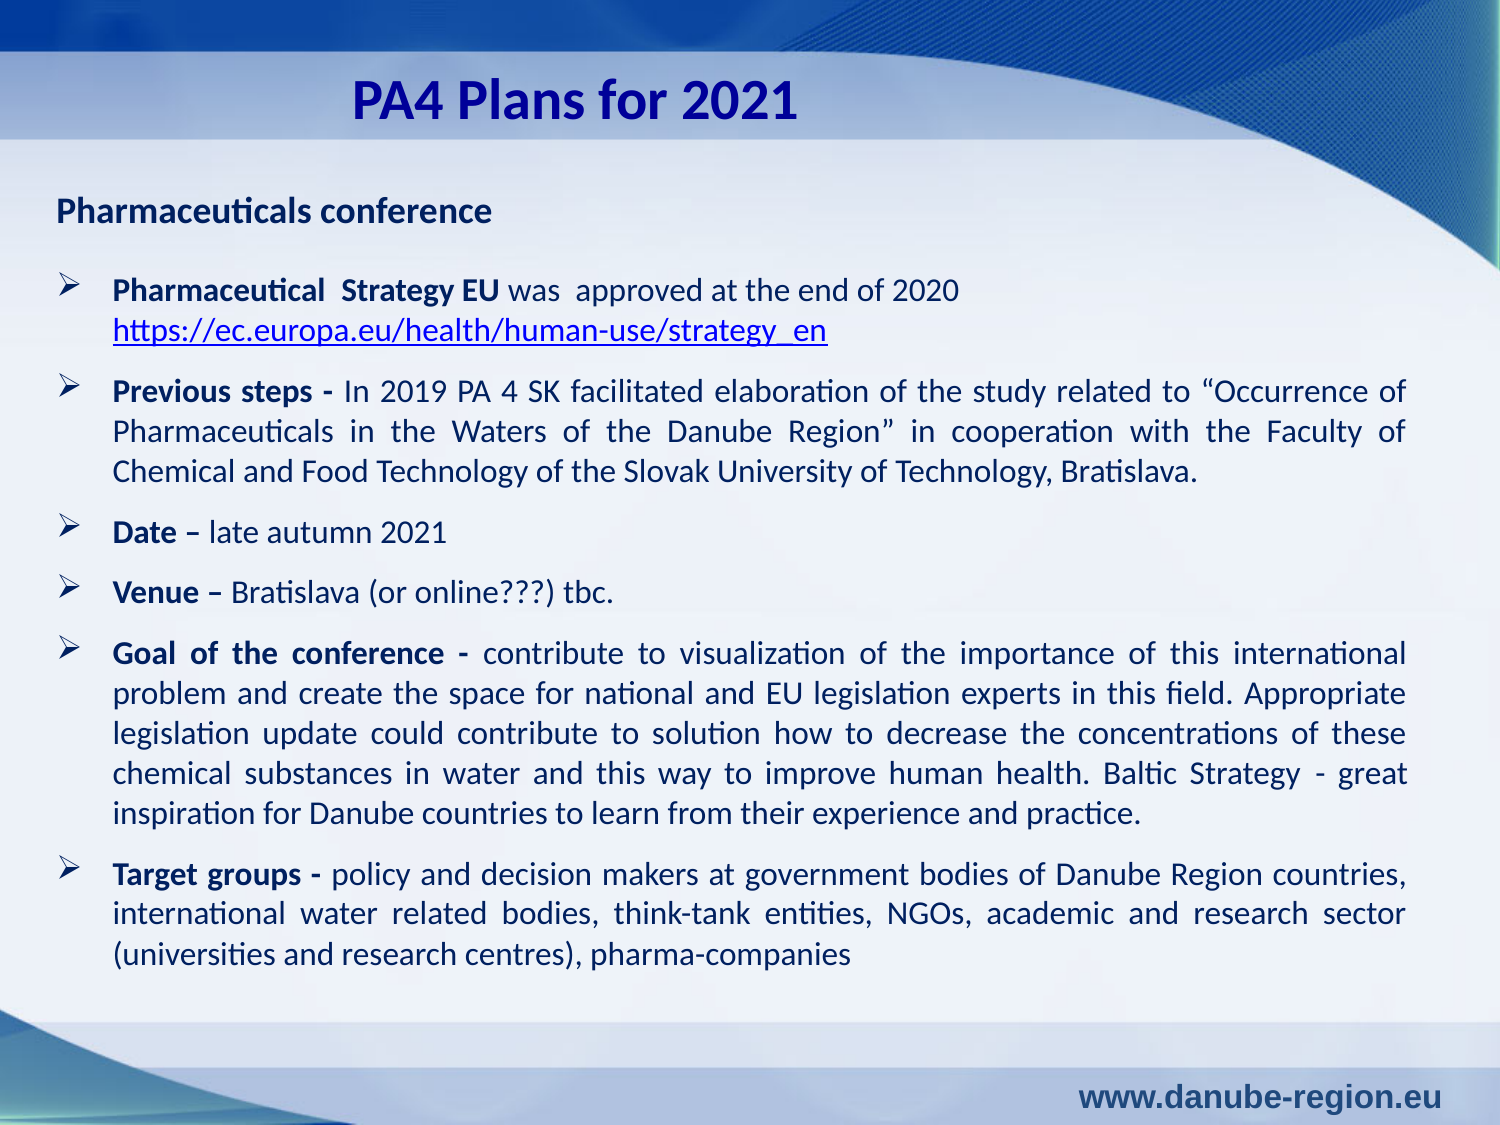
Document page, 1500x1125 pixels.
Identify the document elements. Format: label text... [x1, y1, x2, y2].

picture [0, 0, 1500, 1125]
text_box www.danube-region.eu [1064, 1067, 1458, 1123]
text_box [1152, 66, 1471, 127]
title PA4 Plans for 2021 [0, 43, 1152, 150]
list Pharmaceuticals conference Pharmaceutical Strategy EU was approved at the end of 2020 https://ec.europa.eu/health/human-use/strategy_en Previous steps - In 2019 PA 4 SK facilitated elaboration of the study related to “Occurrence of Pharmaceuticals in the Waters of the Danube Region” in cooperation with the Faculty of Chemical and Food Technology of the Slovak University of Technology, Bratislava. Date – late autumn 2021 Venue – Bratislava (or online???) tbc. Goal of the conference - contribute to visualization of the importance of this international problem and create the space for national and EU legislation experts in this field. Appropriate legislation update could contribute to solution how to decrease the concentrations of these chemical substances in water and this way to improve human health. Baltic Strategy - great inspiration for Danube countries to learn from their experience and practice. Target groups - policy and decision makers at government bodies of Danube Region countries, international water related bodies, think-tank entities, NGOs, academic and research sector (universities and research centres), pharma-companies [41, 178, 1424, 1012]
